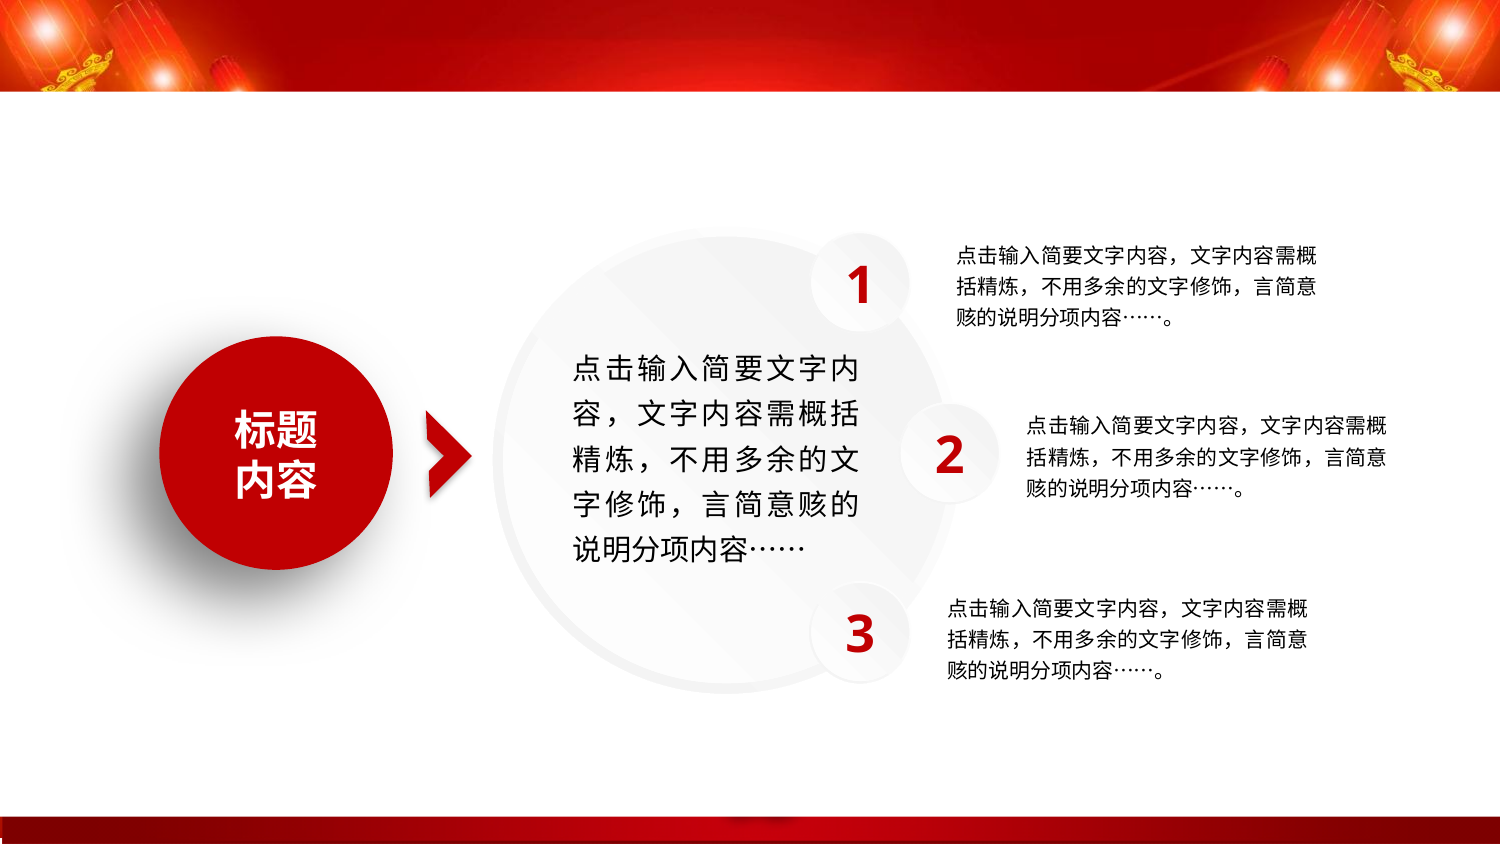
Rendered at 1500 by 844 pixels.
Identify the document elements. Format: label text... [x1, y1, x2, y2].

text_box 点击输入简要文字内容，文字内容需概括精炼，不用多余的文字修饰，言简意赅的说明分项内容……。 [965, 589, 1309, 684]
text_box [492, 226, 961, 694]
text_box [157, 334, 395, 572]
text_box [808, 580, 912, 684]
text_box 点击输入简要文字内容，文字内容需概括精炼，不用多余的文字修饰，言简意赅的说明分项内容……。 [1026, 406, 1388, 501]
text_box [898, 401, 1002, 505]
text_box [425, 410, 472, 498]
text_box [808, 231, 912, 334]
picture [0, 0, 1500, 91]
picture [0, 817, 1500, 844]
text_box 标题 内容 [234, 403, 318, 504]
text_box 点击输入简要文字内容，文字内容需概括精炼，不用多余的文字修饰，言简意赅的说明分项内容……。 [965, 236, 1317, 330]
